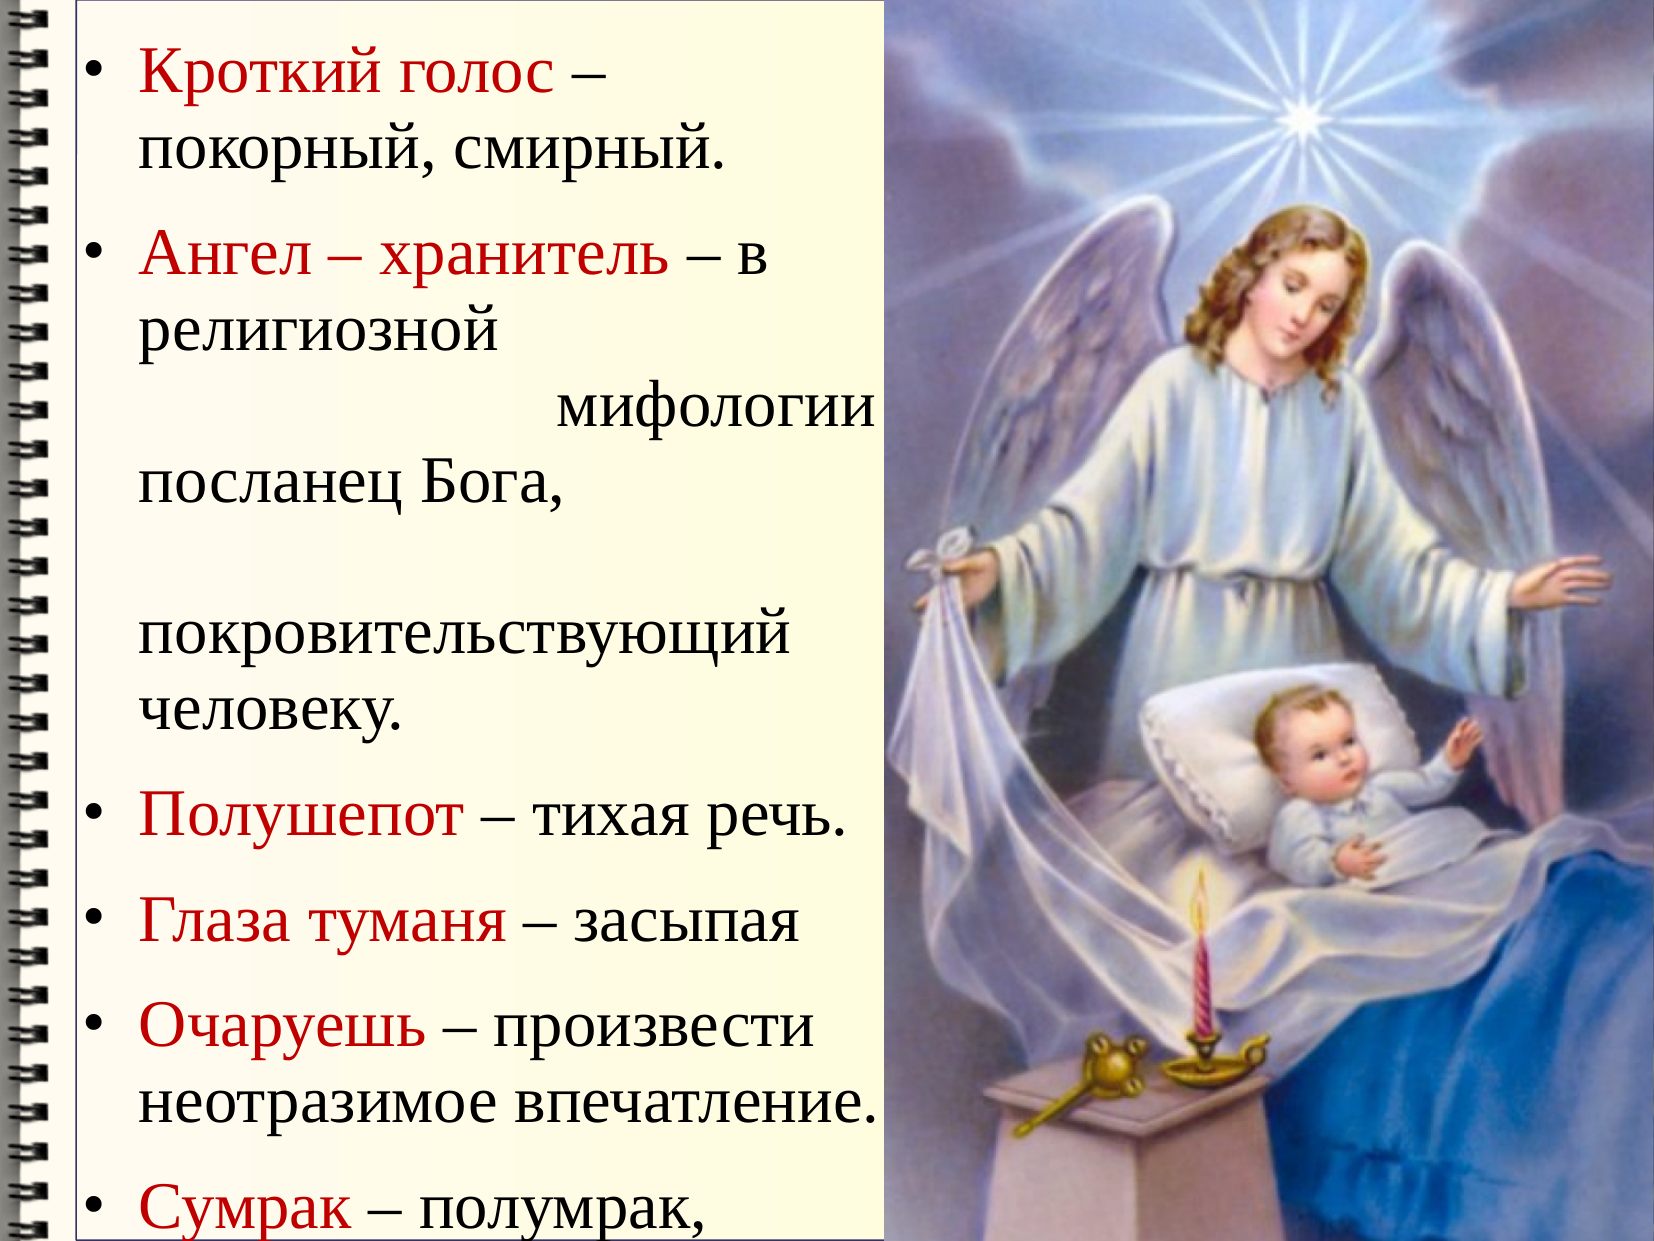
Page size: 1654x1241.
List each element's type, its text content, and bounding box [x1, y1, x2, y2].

picture [884, 0, 1654, 1241]
list Кроткий голос – покорный, смирный. Ангел – хранитель – в религиозной мифологии посланец Бога, покровительствующий человеку. Полушепот – тихая речь. Глаза туманя – засыпая Очаруешь – произвести неотразимое впечатление. Сумрак – полумрак, неполная темнота. [82, 29, 879, 1188]
picture [0, 0, 75, 1241]
